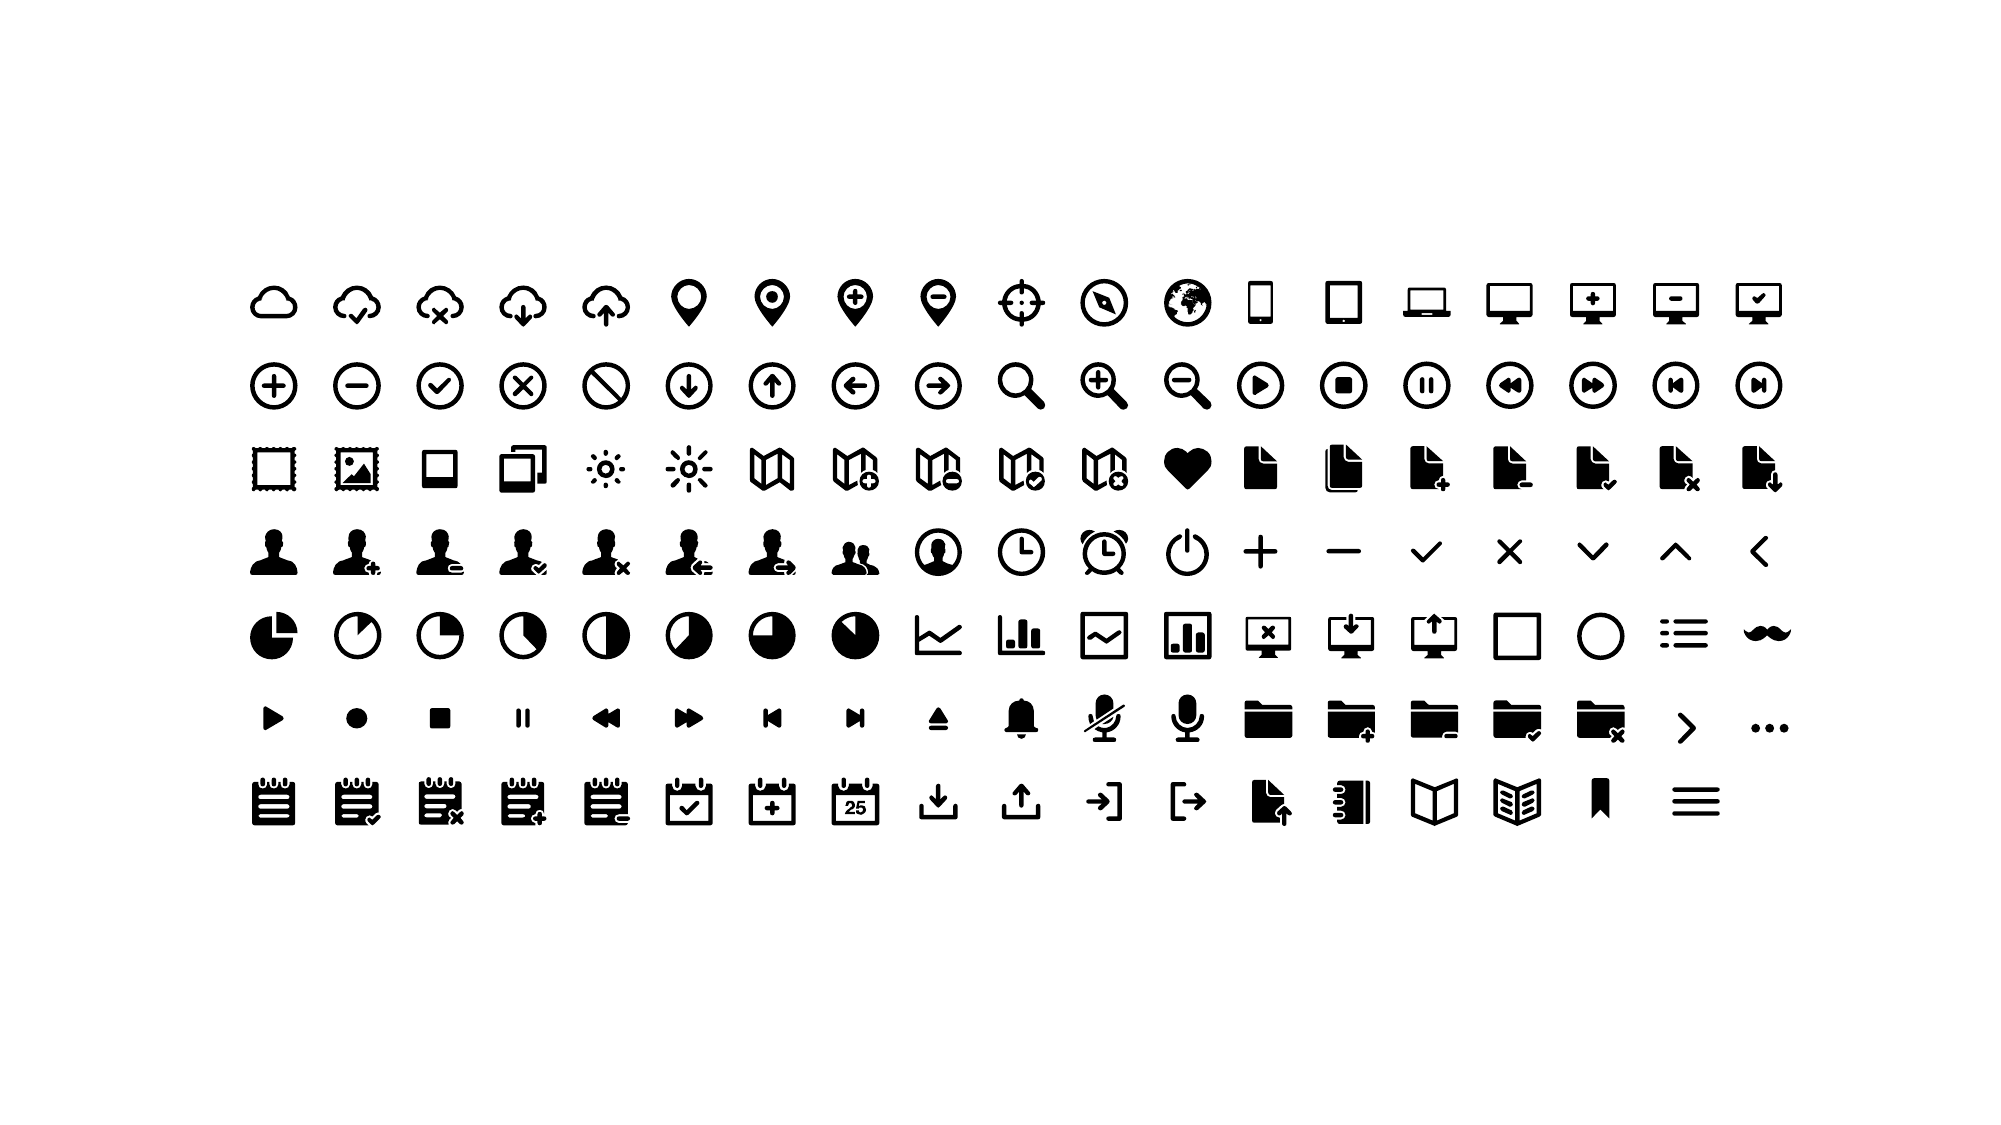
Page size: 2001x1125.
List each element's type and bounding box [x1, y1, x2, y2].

text_box [1652, 361, 1700, 409]
text_box [929, 783, 948, 808]
text_box [1486, 283, 1533, 325]
text_box [665, 466, 676, 472]
text_box [928, 707, 949, 724]
text_box [333, 362, 381, 410]
text_box [831, 611, 880, 660]
text_box [781, 777, 787, 789]
text_box [1166, 534, 1209, 577]
text_box [686, 482, 692, 493]
text_box [837, 278, 874, 327]
text_box [1252, 779, 1292, 827]
text_box [334, 446, 380, 492]
text_box [1244, 700, 1293, 710]
text_box [671, 278, 707, 327]
text_box [702, 466, 713, 472]
text_box [1086, 792, 1110, 811]
text_box [1236, 361, 1285, 409]
text_box [603, 482, 609, 489]
text_box [499, 285, 547, 327]
text_box [1244, 711, 1293, 738]
text_box [749, 447, 795, 491]
text_box [1328, 617, 1375, 659]
text_box [665, 529, 713, 575]
text_box [864, 777, 870, 789]
text_box [1411, 613, 1458, 659]
text_box [1493, 778, 1542, 827]
text_box [1080, 529, 1129, 575]
text_box [674, 708, 704, 728]
text_box [334, 611, 382, 660]
text_box [1673, 643, 1708, 648]
text_box [499, 362, 547, 410]
text_box [1577, 612, 1625, 661]
text_box [748, 611, 796, 660]
text_box [1779, 723, 1789, 733]
text_box [1164, 611, 1212, 660]
text_box [1497, 539, 1523, 565]
text_box [582, 529, 631, 575]
text_box [1343, 613, 1359, 634]
text_box [920, 278, 957, 327]
text_box [1164, 362, 1212, 410]
text_box [263, 706, 284, 731]
text_box [596, 460, 615, 479]
text_box [1653, 283, 1700, 325]
text_box [525, 708, 530, 728]
text_box [501, 777, 547, 826]
text_box [1765, 723, 1775, 733]
text_box [603, 449, 609, 456]
text_box [1743, 625, 1792, 642]
text_box [1244, 446, 1278, 490]
text_box [1672, 811, 1720, 816]
text_box [348, 307, 368, 325]
text_box [1327, 711, 1375, 743]
text_box [421, 449, 458, 489]
text_box [832, 447, 879, 491]
text_box [1742, 446, 1783, 493]
text_box [919, 803, 958, 820]
text_box [1185, 528, 1190, 553]
text_box [748, 362, 796, 410]
text_box [1577, 700, 1625, 710]
text_box [1082, 447, 1129, 491]
text_box [763, 708, 782, 728]
text_box [582, 611, 631, 660]
text_box [1577, 711, 1625, 743]
text_box [914, 528, 962, 577]
text_box [999, 447, 1045, 491]
text_box [841, 777, 846, 789]
text_box [997, 528, 1046, 577]
text_box [1660, 542, 1692, 561]
text_box [1080, 278, 1129, 327]
text_box [914, 362, 962, 410]
text_box [1410, 446, 1450, 492]
text_box [1410, 700, 1459, 710]
text_box [1327, 700, 1375, 710]
text_box [1673, 619, 1708, 624]
text_box [1017, 734, 1026, 739]
text_box [1493, 700, 1542, 710]
text_box [1569, 361, 1617, 409]
text_box [1672, 799, 1720, 804]
text_box [1319, 361, 1368, 409]
text_box [276, 611, 298, 634]
text_box [675, 777, 680, 789]
text_box [1576, 446, 1617, 491]
text_box [1677, 712, 1696, 744]
text_box [499, 454, 536, 493]
text_box [252, 777, 296, 826]
text_box [1750, 535, 1769, 567]
text_box [1248, 280, 1273, 324]
text_box [914, 615, 962, 656]
text_box [997, 362, 1046, 410]
text_box [1591, 778, 1610, 819]
text_box [335, 777, 381, 826]
text_box [499, 529, 547, 575]
text_box [846, 708, 865, 728]
text_box [1012, 783, 1031, 808]
text_box [748, 783, 796, 826]
text_box [1004, 698, 1039, 733]
text_box [416, 285, 464, 319]
text_box [1486, 361, 1534, 409]
text_box [346, 708, 368, 729]
text_box [1178, 694, 1197, 725]
text_box [1403, 361, 1451, 409]
text_box [754, 278, 791, 327]
text_box [1171, 713, 1205, 742]
text_box [1083, 694, 1126, 742]
text_box [582, 285, 631, 327]
text_box [1570, 283, 1616, 325]
text_box [1493, 612, 1542, 661]
text_box [1182, 792, 1207, 811]
text_box [928, 725, 949, 731]
text_box [831, 783, 880, 826]
text_box [665, 783, 713, 826]
text_box [250, 285, 298, 319]
text_box [1332, 780, 1364, 824]
text_box [1325, 444, 1363, 493]
text_box [429, 708, 451, 729]
text_box [1660, 643, 1669, 648]
text_box [665, 611, 713, 660]
text_box [333, 529, 381, 575]
text_box [1751, 723, 1761, 733]
text_box [250, 529, 298, 575]
text_box [748, 529, 796, 575]
text_box [590, 454, 597, 461]
text_box [416, 611, 464, 660]
text_box [997, 615, 1046, 656]
text_box [697, 450, 708, 461]
text_box [686, 445, 692, 456]
text_box [431, 307, 449, 325]
text_box [1659, 446, 1700, 492]
text_box [499, 611, 547, 660]
text_box [679, 460, 698, 479]
text_box [665, 362, 713, 410]
text_box [516, 708, 521, 728]
text_box [698, 777, 704, 789]
text_box [1164, 447, 1212, 490]
text_box [1672, 787, 1720, 792]
text_box [1243, 534, 1278, 569]
text_box [757, 777, 763, 789]
text_box [592, 708, 620, 728]
text_box [1493, 446, 1533, 490]
text_box [1403, 287, 1451, 317]
text_box [416, 362, 464, 410]
text_box [1164, 278, 1212, 327]
text_box [831, 362, 880, 410]
text_box [1410, 711, 1459, 739]
text_box [1577, 542, 1609, 561]
text_box [1080, 362, 1129, 410]
text_box [1106, 782, 1122, 821]
text_box [997, 278, 1046, 327]
text_box [590, 478, 597, 484]
text_box [1493, 711, 1542, 742]
text_box [614, 478, 621, 484]
text_box [1326, 548, 1362, 554]
text_box [697, 478, 708, 488]
text_box [251, 446, 297, 492]
text_box [1660, 630, 1669, 636]
text_box [418, 777, 464, 825]
text_box [584, 777, 631, 826]
text_box [915, 447, 962, 491]
text_box [1735, 361, 1783, 409]
text_box [250, 362, 298, 410]
text_box [1410, 541, 1442, 563]
text_box [1410, 778, 1459, 827]
text_box [1245, 616, 1292, 658]
text_box [511, 445, 547, 484]
text_box [250, 616, 294, 660]
text_box [670, 478, 680, 488]
text_box [1080, 611, 1129, 660]
text_box [1673, 630, 1708, 636]
text_box [670, 450, 680, 461]
text_box [1735, 283, 1782, 325]
text_box [333, 285, 381, 319]
text_box [582, 362, 631, 410]
text_box [1325, 280, 1363, 324]
text_box [614, 454, 621, 461]
text_box [831, 541, 880, 575]
text_box [1365, 780, 1371, 824]
text_box [1001, 803, 1041, 820]
text_box [1660, 619, 1669, 624]
text_box [416, 529, 464, 575]
text_box [1170, 782, 1187, 821]
